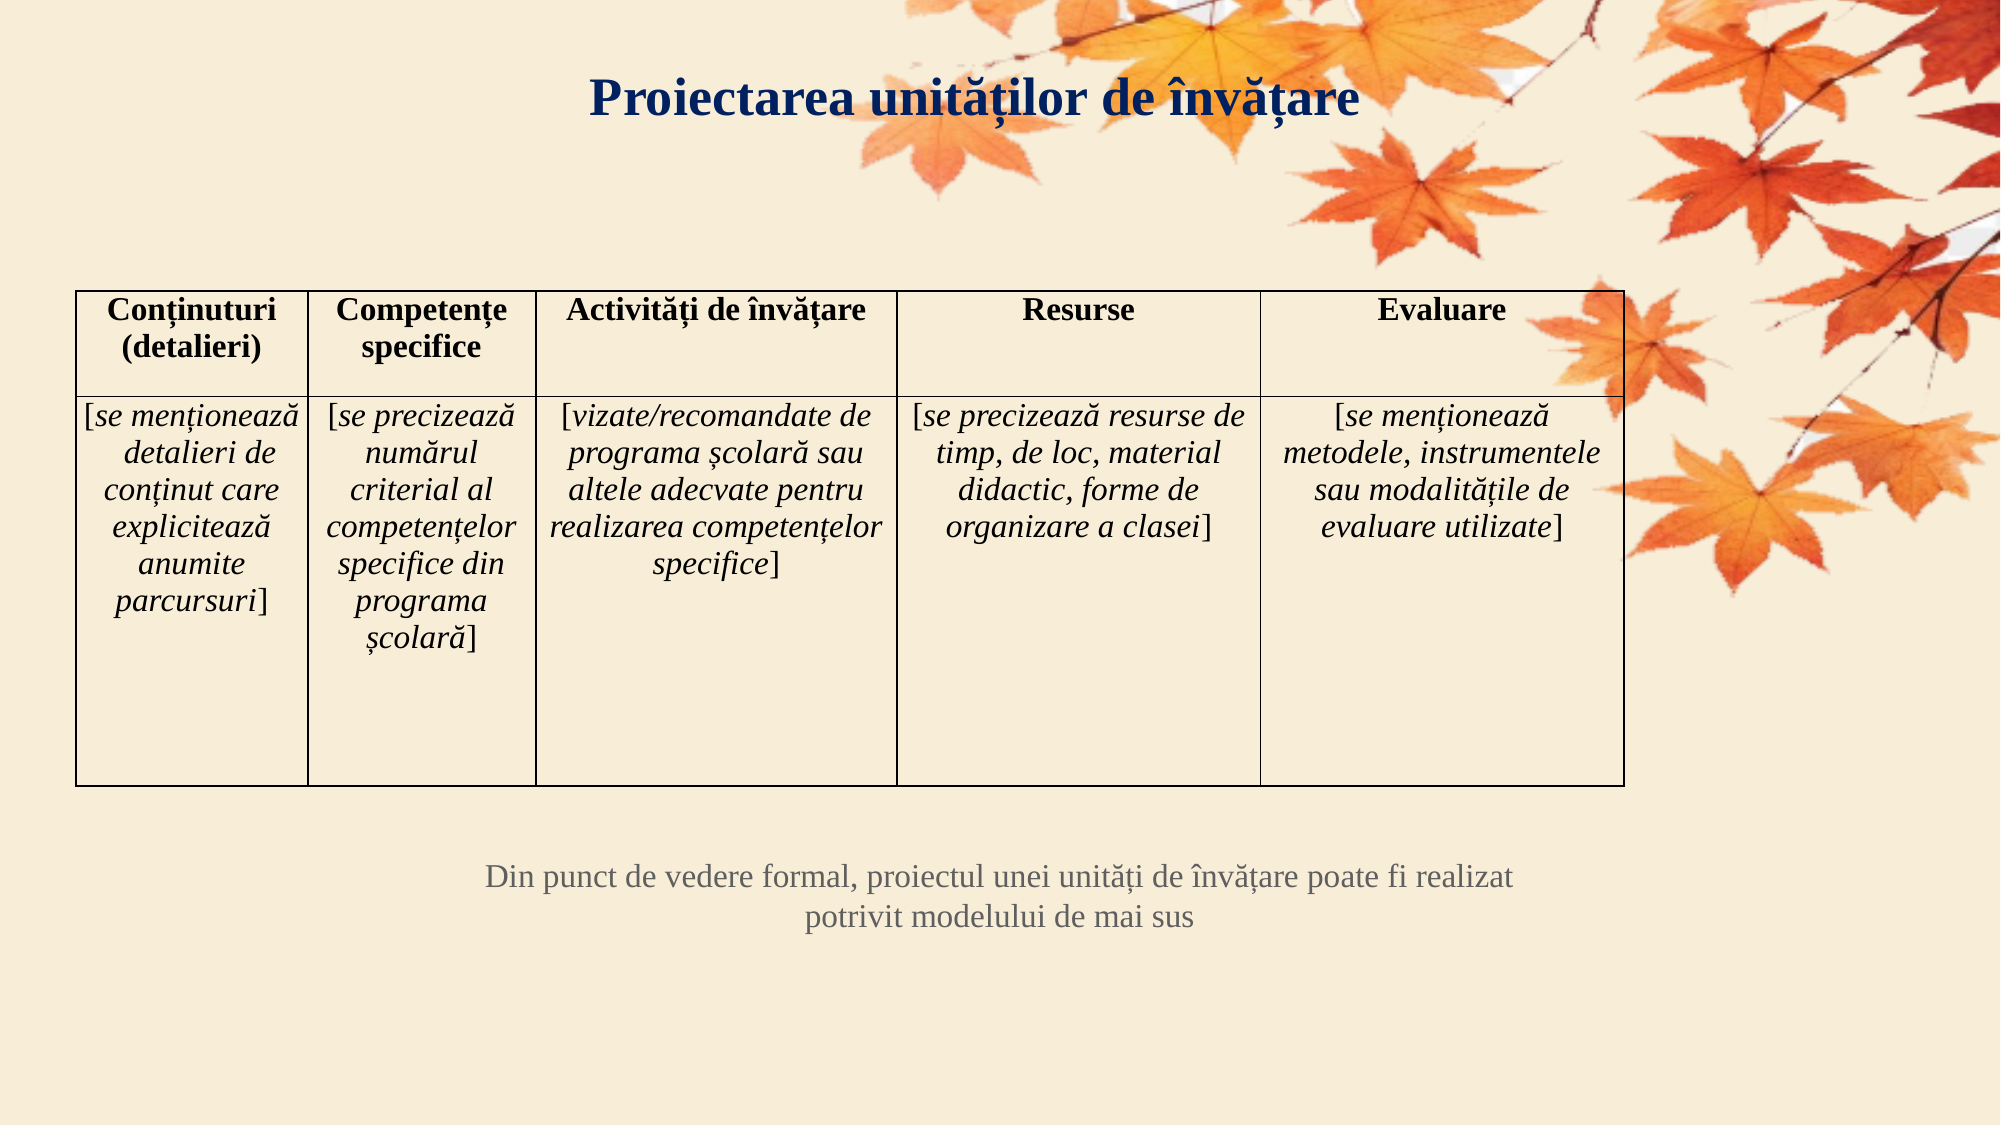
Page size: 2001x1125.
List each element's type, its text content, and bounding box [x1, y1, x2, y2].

table_header Activități de învățare [537, 292, 896, 396]
table_cell [se precizează numărul criterial al competențelor specifice din programa școlară] [309, 397, 535, 785]
text_box Din punct de vedere formal, proiectul unei unități de învățare poate fi realizat potrivit modelului de mai sus [457, 847, 1543, 942]
table_header Evaluare [1261, 292, 1623, 396]
picture [0, 0, 2001, 1125]
table_cell [se menționează detalieri de conținut care explicitează anumite parcursuri] [77, 397, 307, 785]
table_header Resurse [898, 292, 1260, 396]
table_header Competențe specifice [309, 292, 535, 396]
table_cell [se menționează metodele, instrumentele sau modalitățile de evaluare utilizate] [1261, 397, 1623, 785]
list [137, 133, 1906, 1081]
table_cell [vizate/recomandate de programa școlară sau altele adecvate pentru realizarea competențelor specifice] [537, 397, 896, 785]
table_cell [se precizează resurse de timp, de loc, material didactic, forme de organizare a clasei] [898, 397, 1260, 785]
text_box Proiectarea unităților de învățare [372, 54, 1579, 134]
table_header Conținuturi (detalieri) [77, 292, 307, 396]
